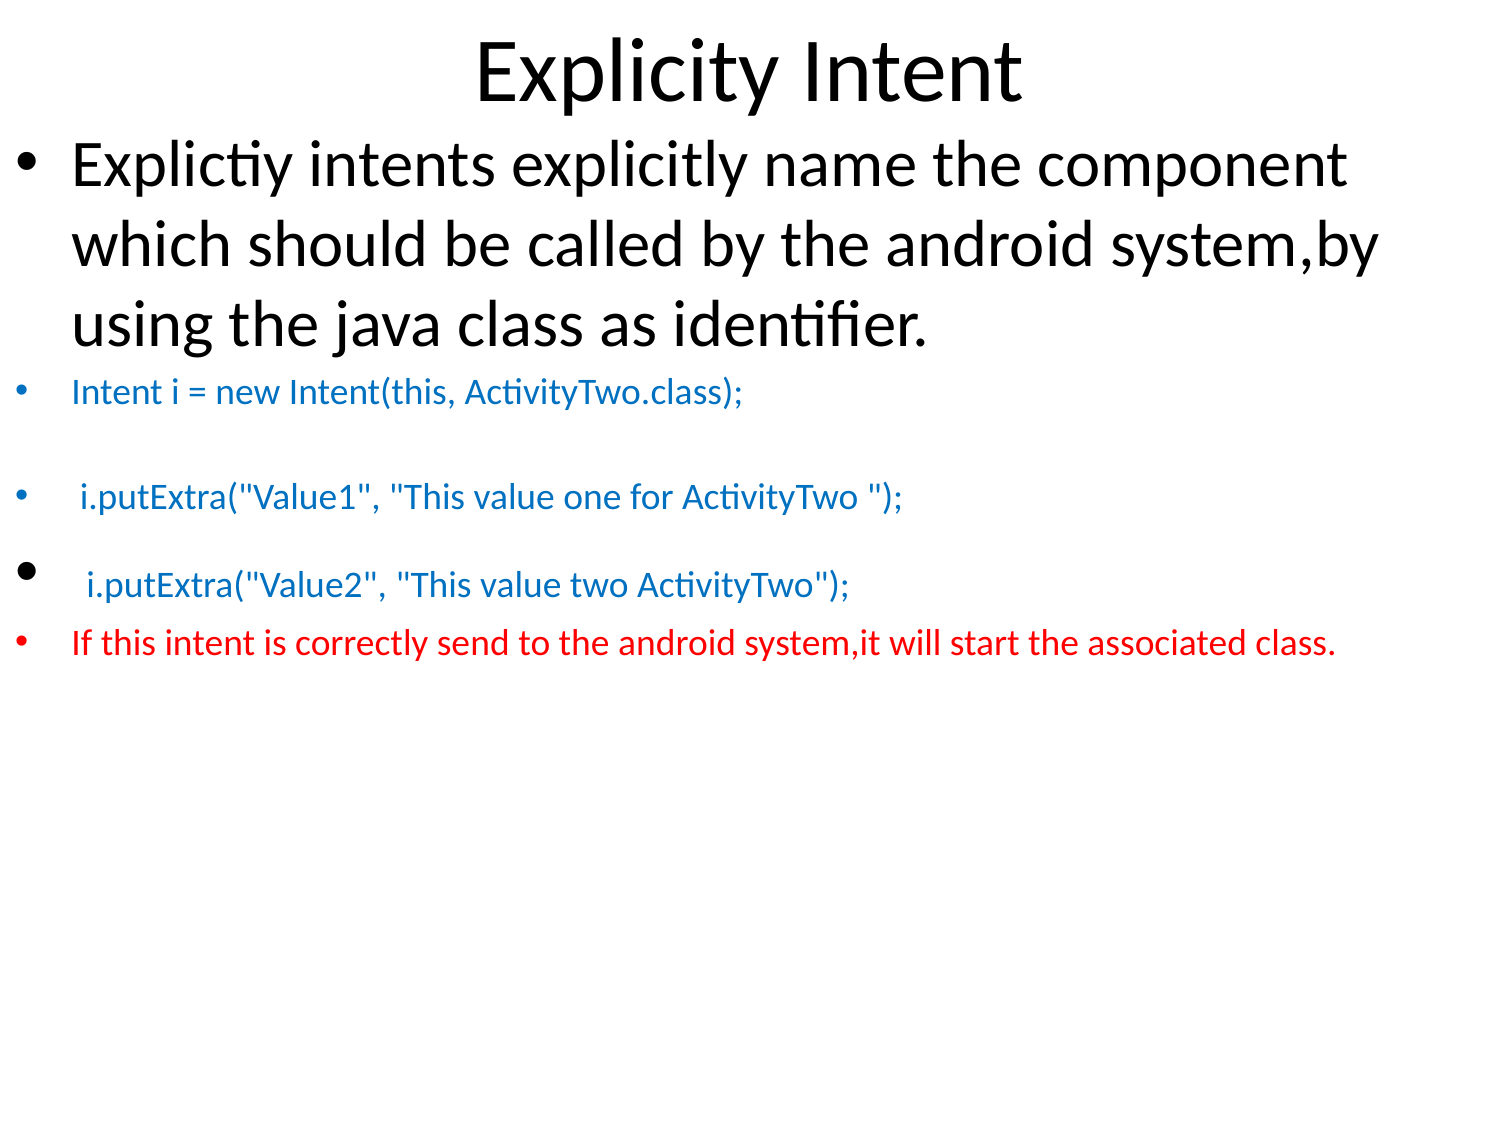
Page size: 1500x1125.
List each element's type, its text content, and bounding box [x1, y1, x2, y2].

title Explicity Intent [75, 0, 1425, 112]
list Explictiy intents explicitly name the component which should be called by the android system,by using the java class as identifier. Intent i = new Intent(this, ActivityTwo.class); i.putExtra("Value1", "This value one for ActivityTwo "); i.putExtra("Value2", "This value two ActivityTwo"); If this intent is correctly send to the android system,it will start the associated class. [0, 112, 1500, 1005]
